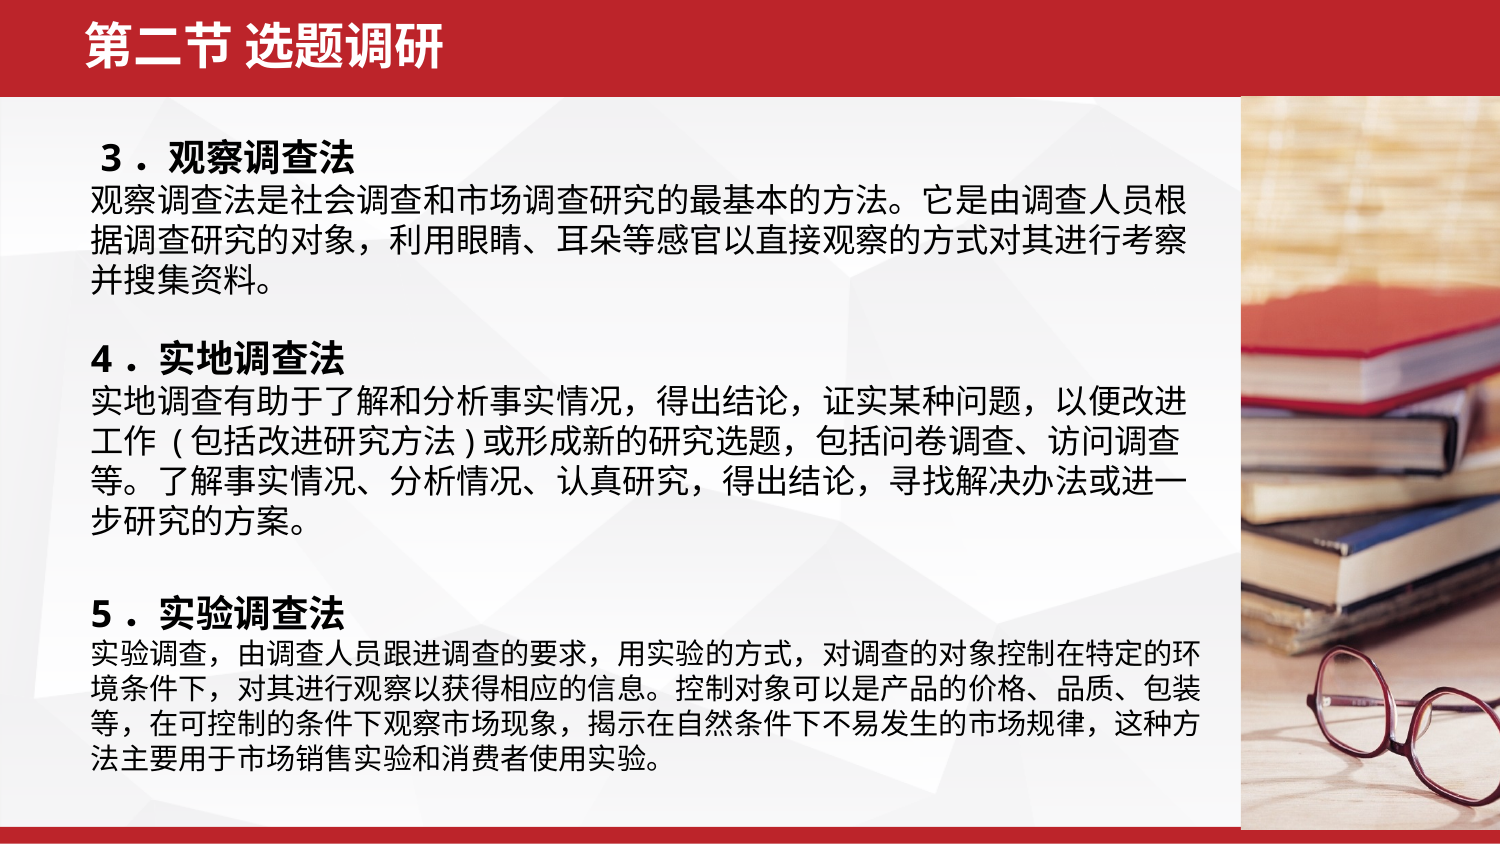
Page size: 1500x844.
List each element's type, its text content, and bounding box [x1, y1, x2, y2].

text_box 3．观察调查法 观察调查法是社会调查和市场调查研究的最基本的方法。它是由调查人员根据调查研究的对象，利用眼睛、耳朵等感官以直接观察的方式对其进行考察并搜集资料。 [79, 128, 1214, 305]
text_box 4．实地调查法 实地调查有助于了解和分析事实情况，得出结论，证实某种问题，以便改进工作 (包括改进研究方法)或形成新的研究选题，包括问卷调查、访问调查等。了解事实情况、分析情况、认真研究，得出结论，寻找解决办法或进一步研究的方案。 [79, 329, 1214, 546]
text_box 5．实验调查法 实验调查，由调查人员跟进调查的要求，用实验的方式，对调查的对象控制在特定的环境条件下，对其进行观察以获得相应的信息。控制对象可以是产品的价格、品质、包装等，在可控制的条件下观察市场现象，揭示在自然条件下不易发生的市场规律，这种方法主要用于市场销售实验和消费者使用实验。 [79, 584, 1214, 781]
picture [0, 96, 1500, 830]
title 第二节 选题调研 [71, 0, 1200, 97]
